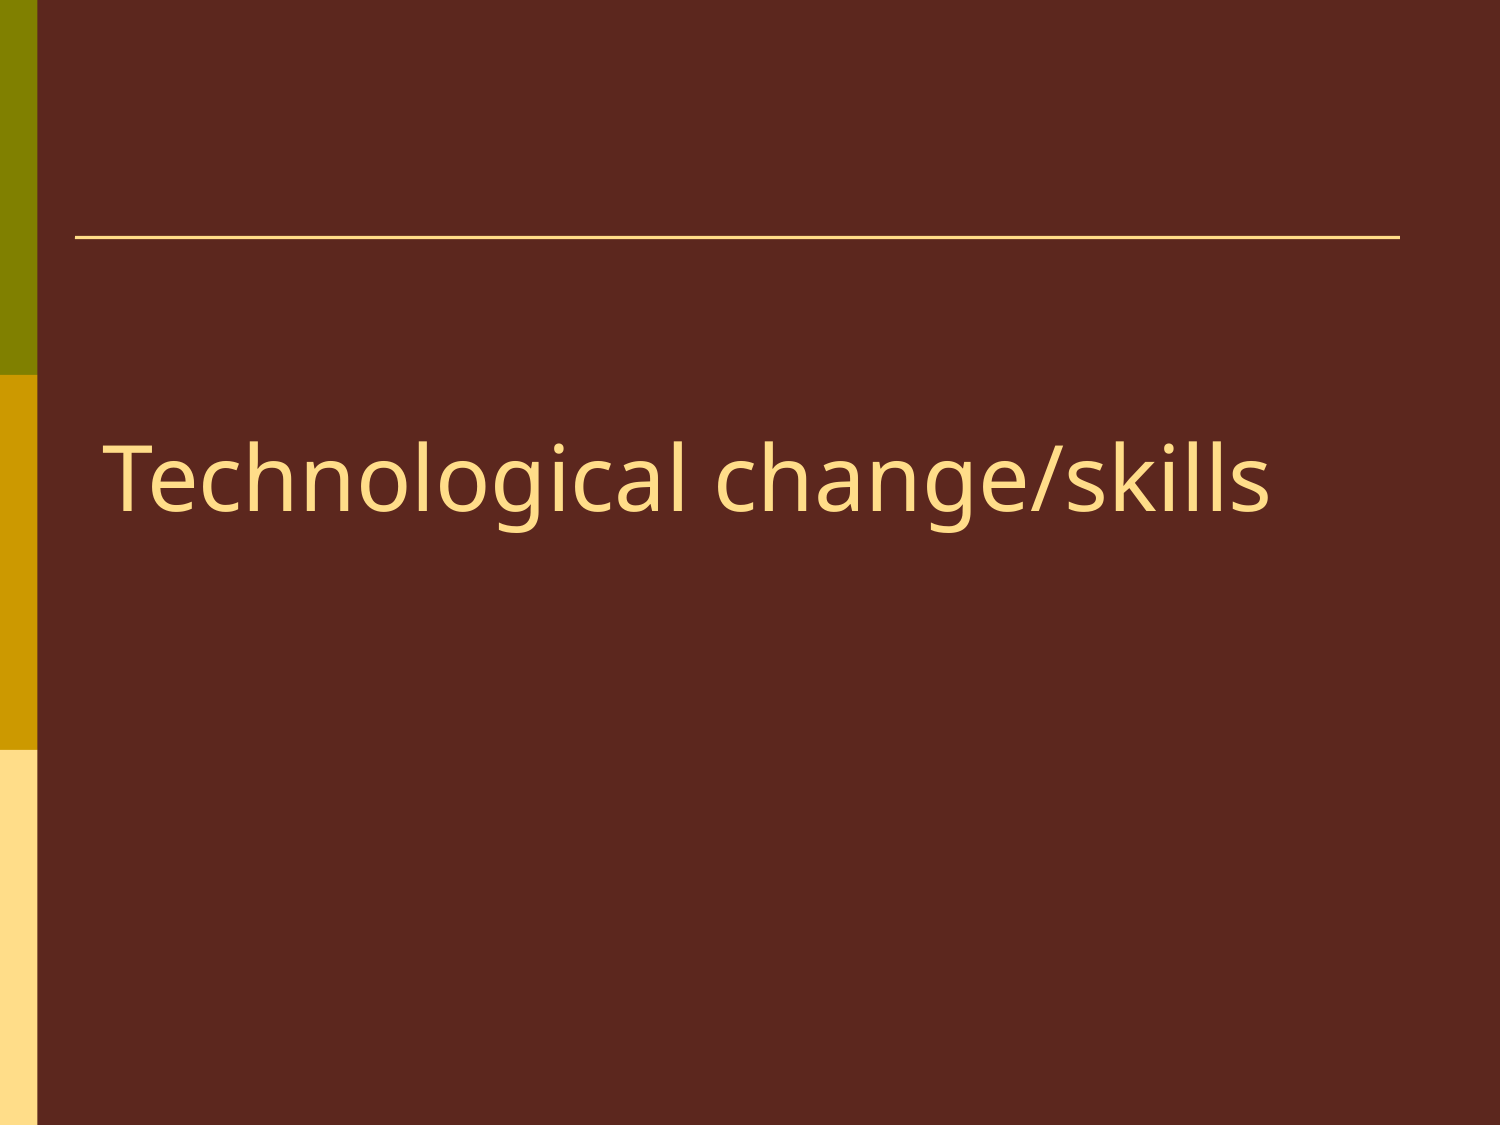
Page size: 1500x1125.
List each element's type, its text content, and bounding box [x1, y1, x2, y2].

title Technological change/skills [87, 350, 1438, 538]
